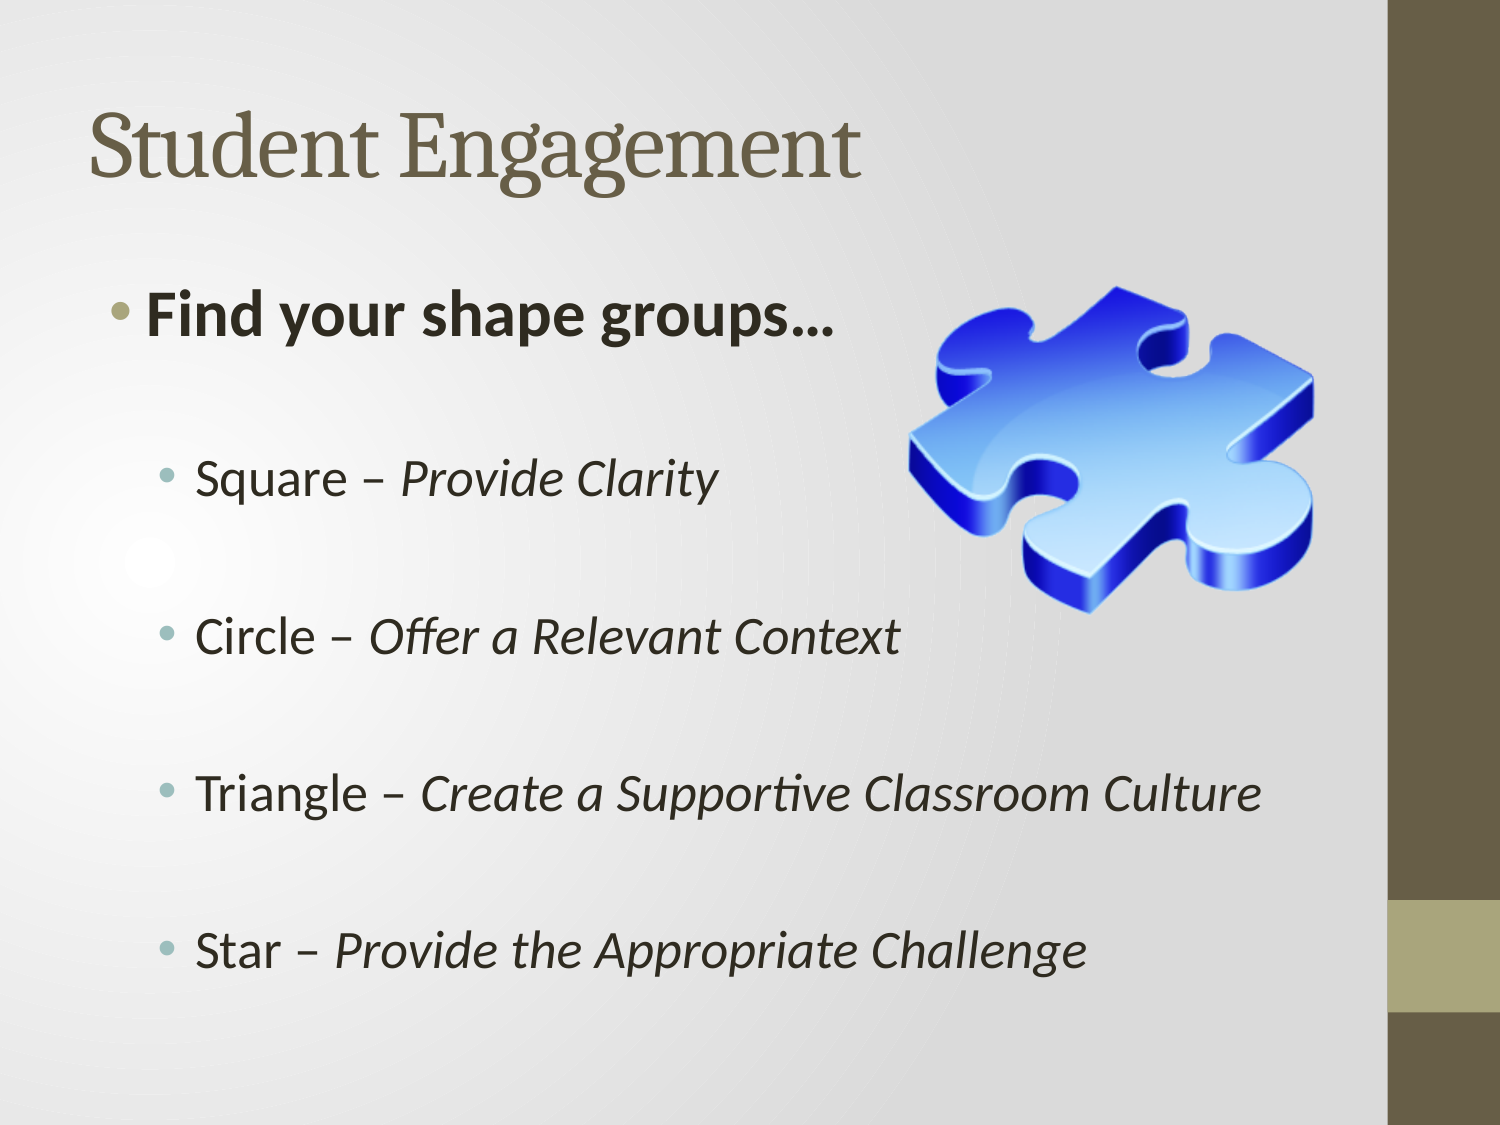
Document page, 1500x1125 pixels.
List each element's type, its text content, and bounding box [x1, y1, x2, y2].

list Find your shape groups… Square – Provide Clarity Circle – Offer a Relevant Context Triangle – Create a Supportive Classroom Culture Star – Provide the Appropriate Challenge [75, 262, 1325, 1050]
picture [899, 224, 1351, 676]
title Student Engagement [75, 45, 1325, 233]
